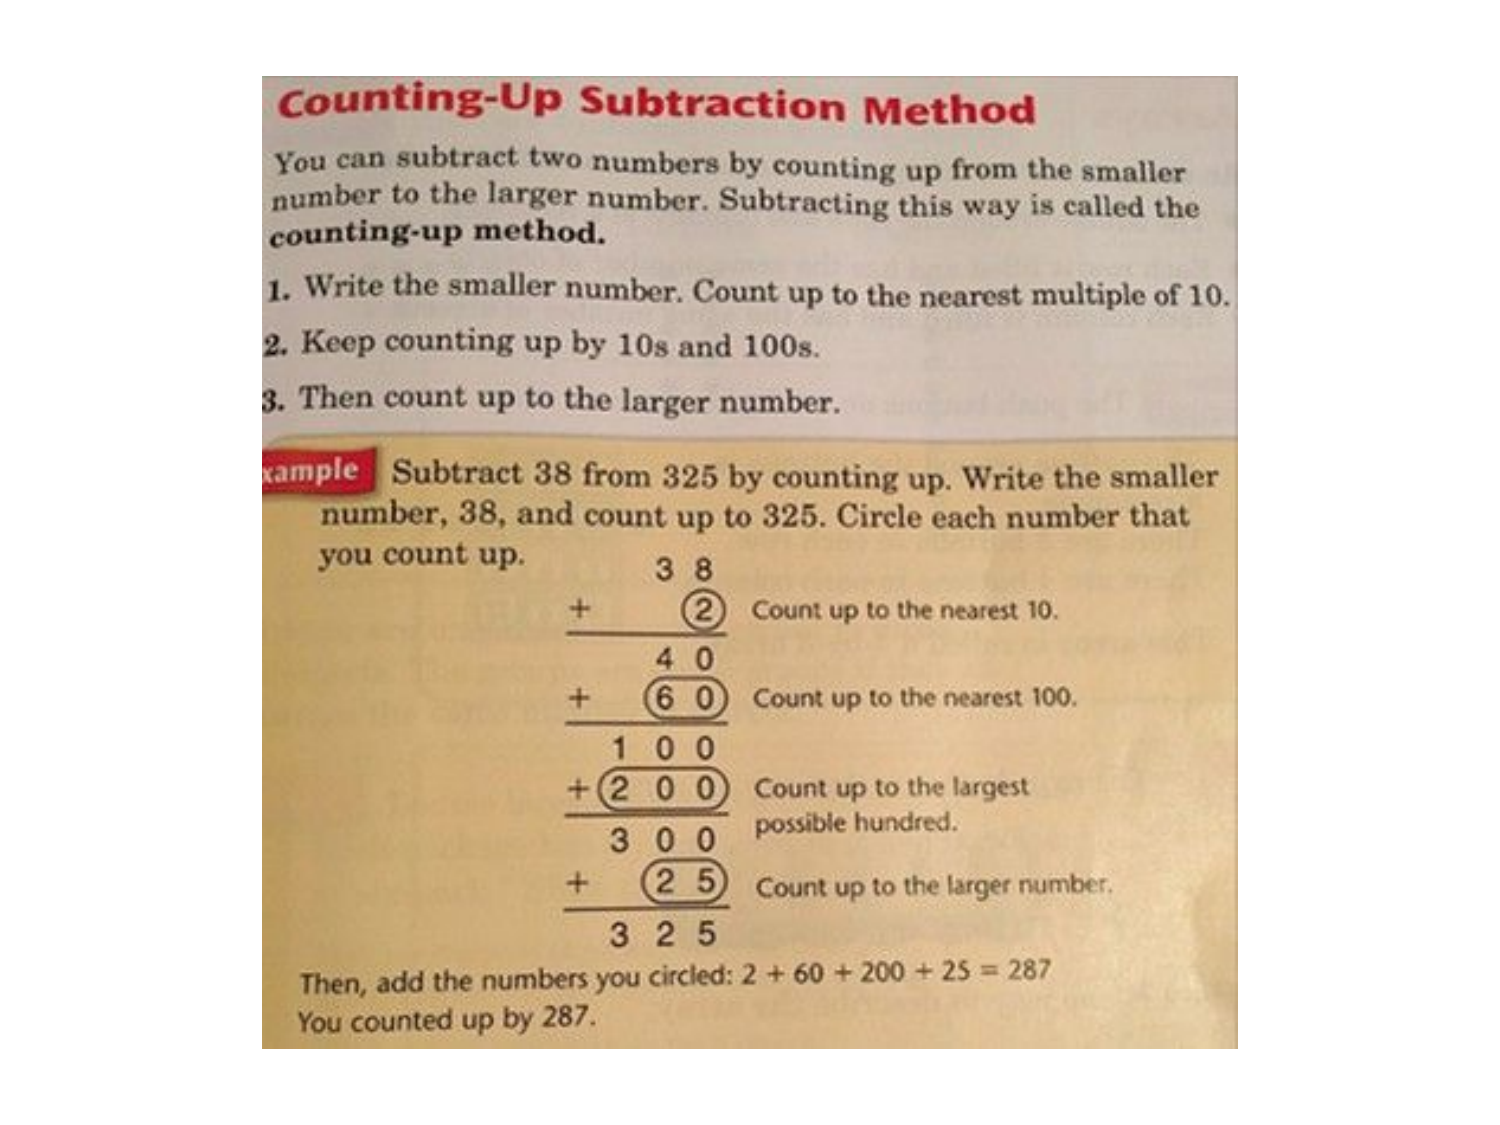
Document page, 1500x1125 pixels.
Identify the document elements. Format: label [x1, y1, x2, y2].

picture [262, 75, 1238, 1049]
